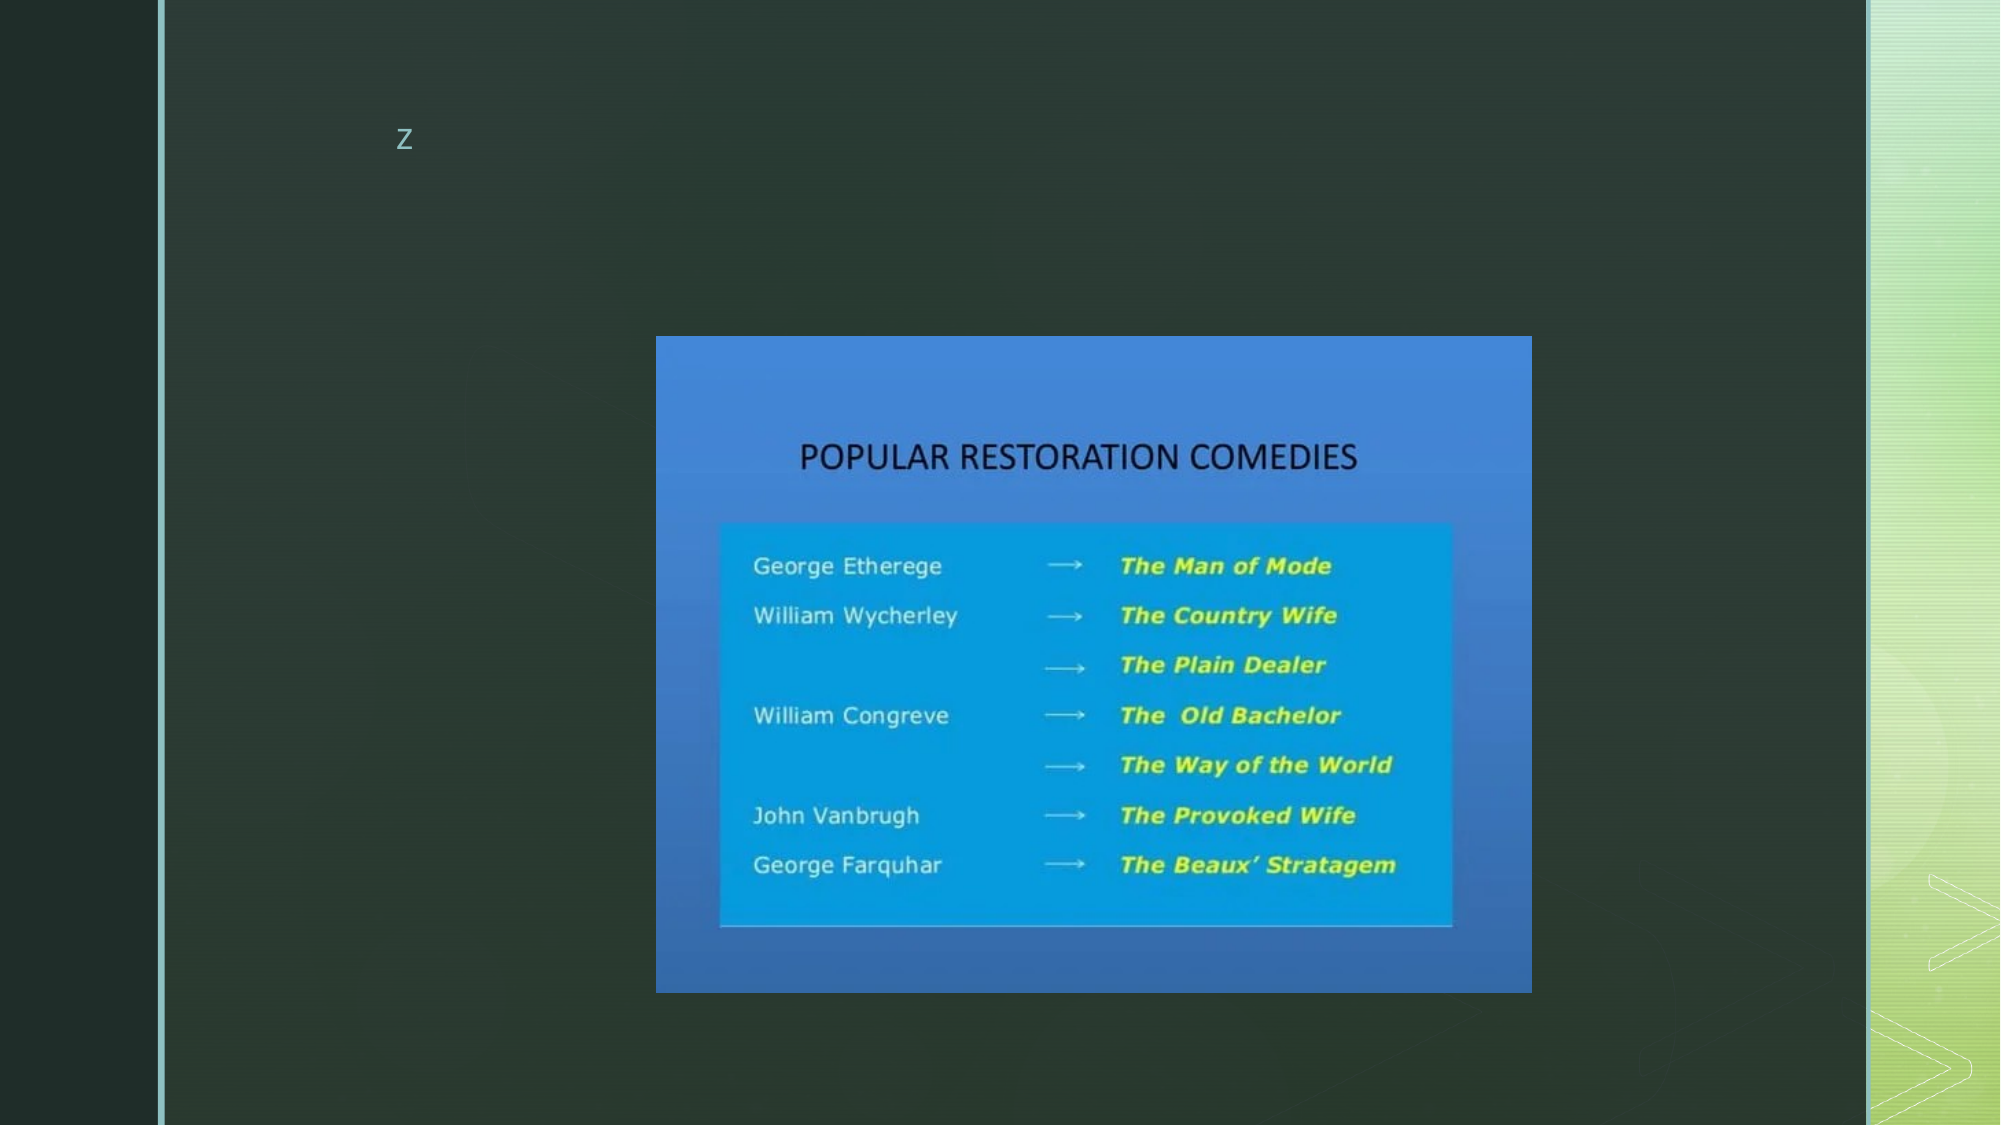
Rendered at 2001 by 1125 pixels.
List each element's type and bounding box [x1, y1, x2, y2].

list [656, 336, 1533, 993]
picture [1871, 0, 2001, 1125]
